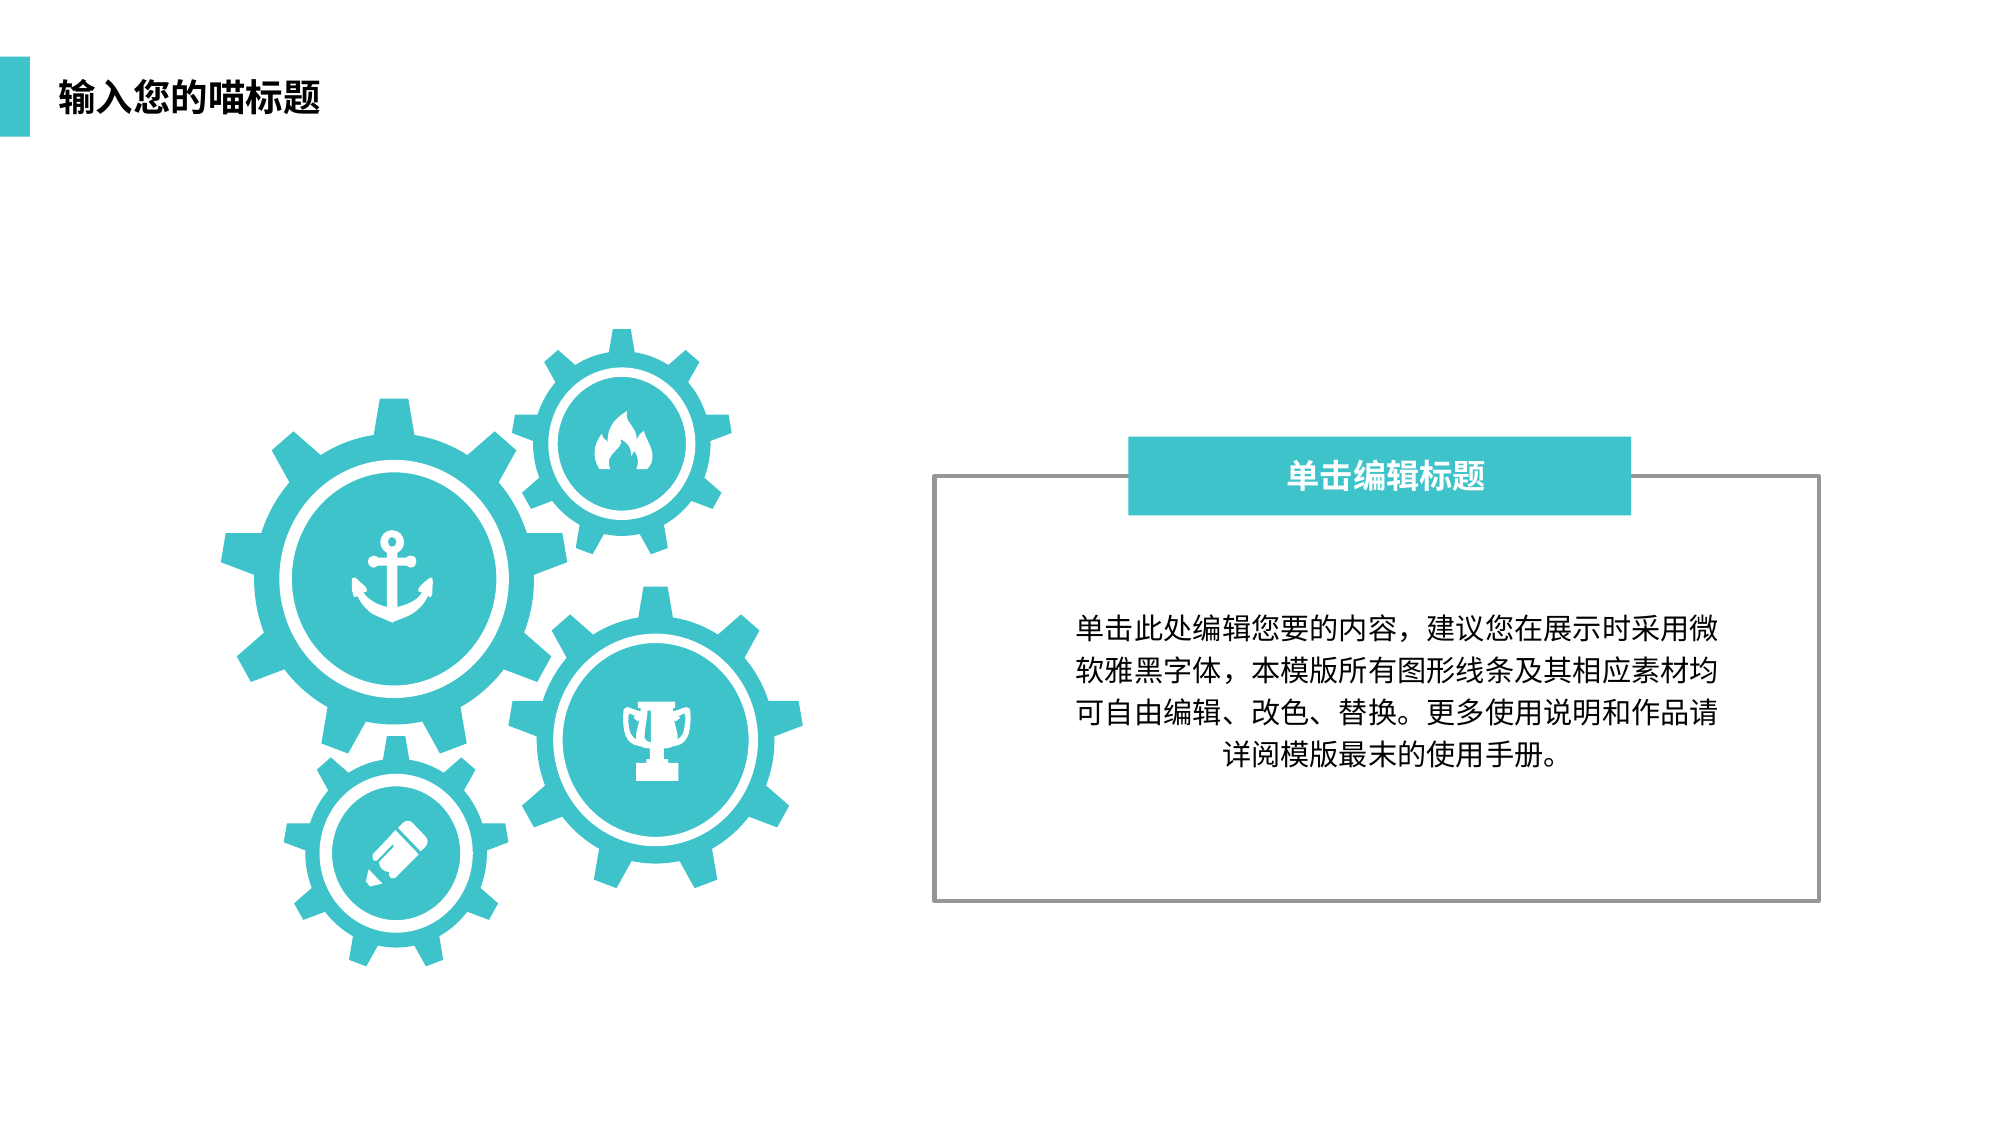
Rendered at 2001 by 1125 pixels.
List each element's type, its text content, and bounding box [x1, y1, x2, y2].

text_box [551, 371, 692, 517]
text_box [623, 701, 691, 781]
text_box [510, 328, 733, 556]
text_box [324, 779, 468, 928]
text_box [219, 397, 569, 755]
text_box 单击此处编辑您要的内容，建议您在展示时采用微软雅黑字体，本模版所有图形线条及其相应素材均可自由编辑、改色、替换。更多使用说明和作品请详阅模版最末的使用手册。 [1063, 603, 1732, 772]
text_box [365, 869, 383, 887]
text_box [556, 637, 755, 843]
text_box [594, 410, 653, 470]
text_box [934, 476, 1819, 901]
text_box 输入您的喵标题 [43, 66, 389, 127]
text_box [282, 735, 510, 968]
text_box 单击编辑标题 [1271, 448, 1632, 503]
text_box [1127, 436, 1632, 517]
text_box [284, 465, 504, 693]
text_box [398, 820, 428, 852]
text_box [351, 530, 433, 623]
text_box [507, 585, 804, 890]
text_box [0, 56, 31, 138]
text_box [372, 830, 419, 879]
